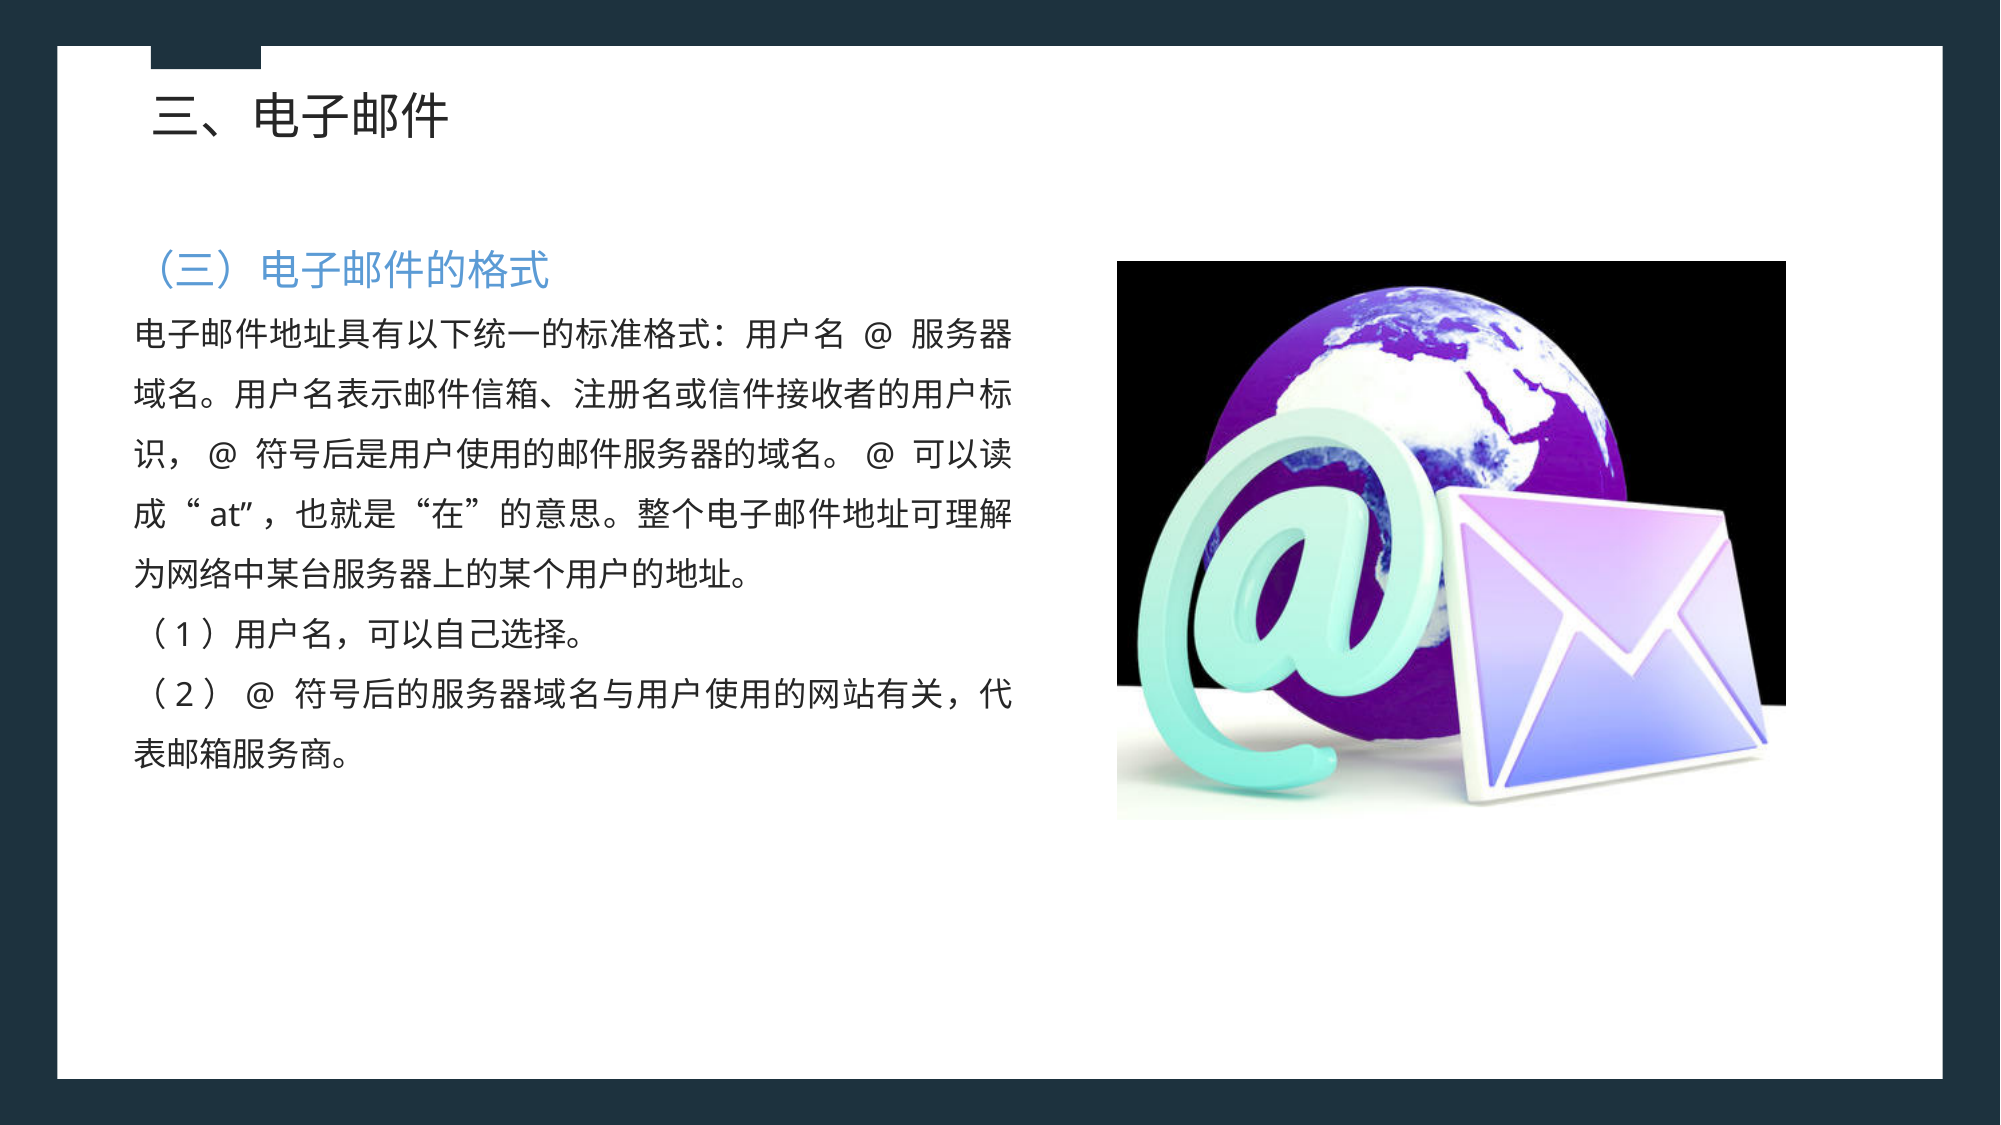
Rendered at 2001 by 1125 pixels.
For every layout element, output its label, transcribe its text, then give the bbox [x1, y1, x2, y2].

text_box 三、电子邮件 [150, 77, 846, 152]
picture [1117, 261, 1786, 820]
text_box （三）电子邮件的格式 电子邮件地址具有以下统一的标准格式：用户名 @ 服务器域名。用户名表示邮件信箱、注册名或信件接收者的用户标识，@ 符号后是用户使用的邮件服务器的域名。@ 可以读成“at”，也就是“在”的意思。整个电子邮件地址可理解为网络中某台服务器上的某个用户的地址。 （1）用户名，可以自己选择。 （2）@ 符号后的服务器域名与用户使用的网站有关，代表邮箱服务商。 [118, 211, 1028, 781]
